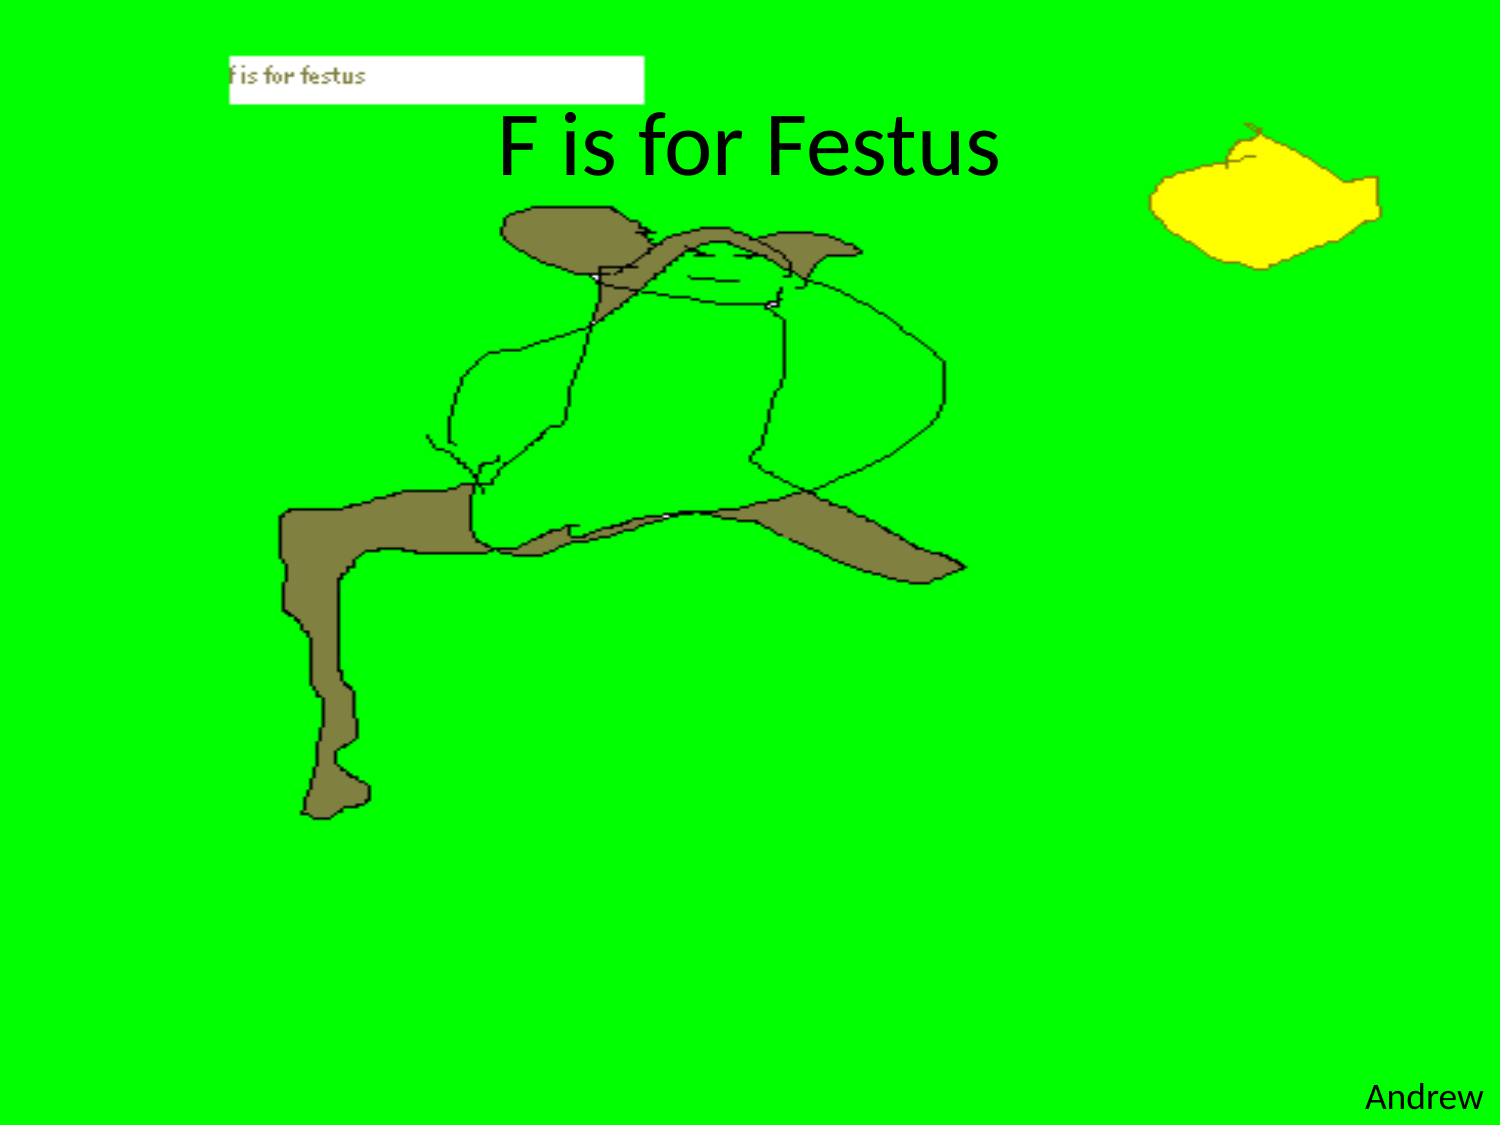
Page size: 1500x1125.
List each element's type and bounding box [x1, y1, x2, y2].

list [0, 0, 1500, 1125]
